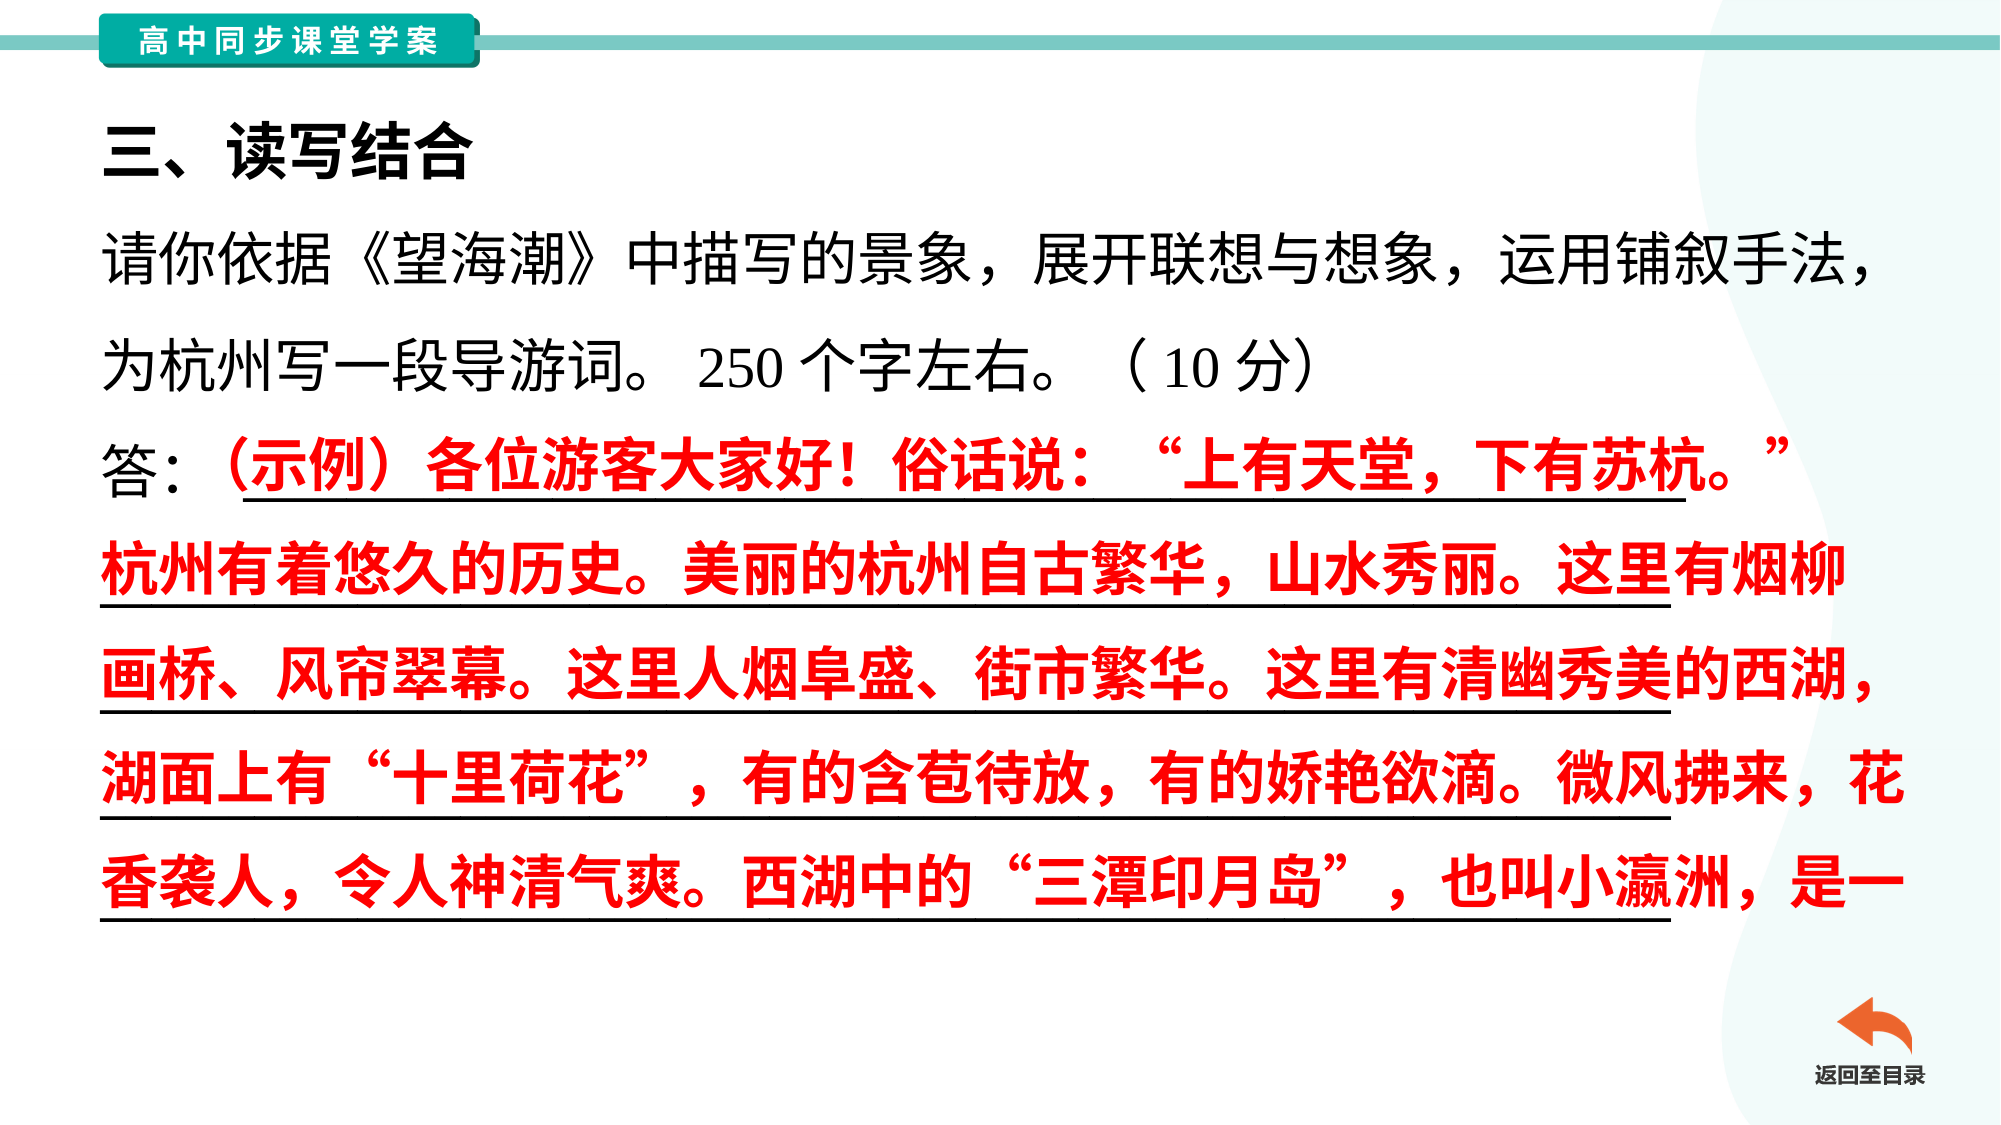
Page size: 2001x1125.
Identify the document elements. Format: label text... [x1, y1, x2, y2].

text_box 请你依据《望海潮》中描写的景象，展开联想与想象，运用铺叙手法， 为杭州写一段导游词。250个字左右。（10分） 答： ________________________________________________________ _____________________________________________________________ _____________________________________________________________ _____________________________________________________________ _____________________________________________________________ [100, 186, 1899, 394]
picture [0, 0, 2000, 1125]
text_box （示例）各位游客大家好！俗话说：“上有天堂，下有苏杭。” 杭州有着悠久的历史。美丽的杭州自古繁华，山水秀丽。这里有烟柳 画桥、风帘翠幕。这里人烟阜盛、街市繁华。这里有清幽秀美的西湖， 湖面上有“十里荷花”，有的含苞待放，有的娇艳欲滴。微风拂来，花 香袭人，令人神清气爽。西湖中的“三潭印月岛”，也叫小瀛洲，是一 [100, 394, 1899, 915]
text_box 三、读写结合 [100, 76, 1899, 186]
